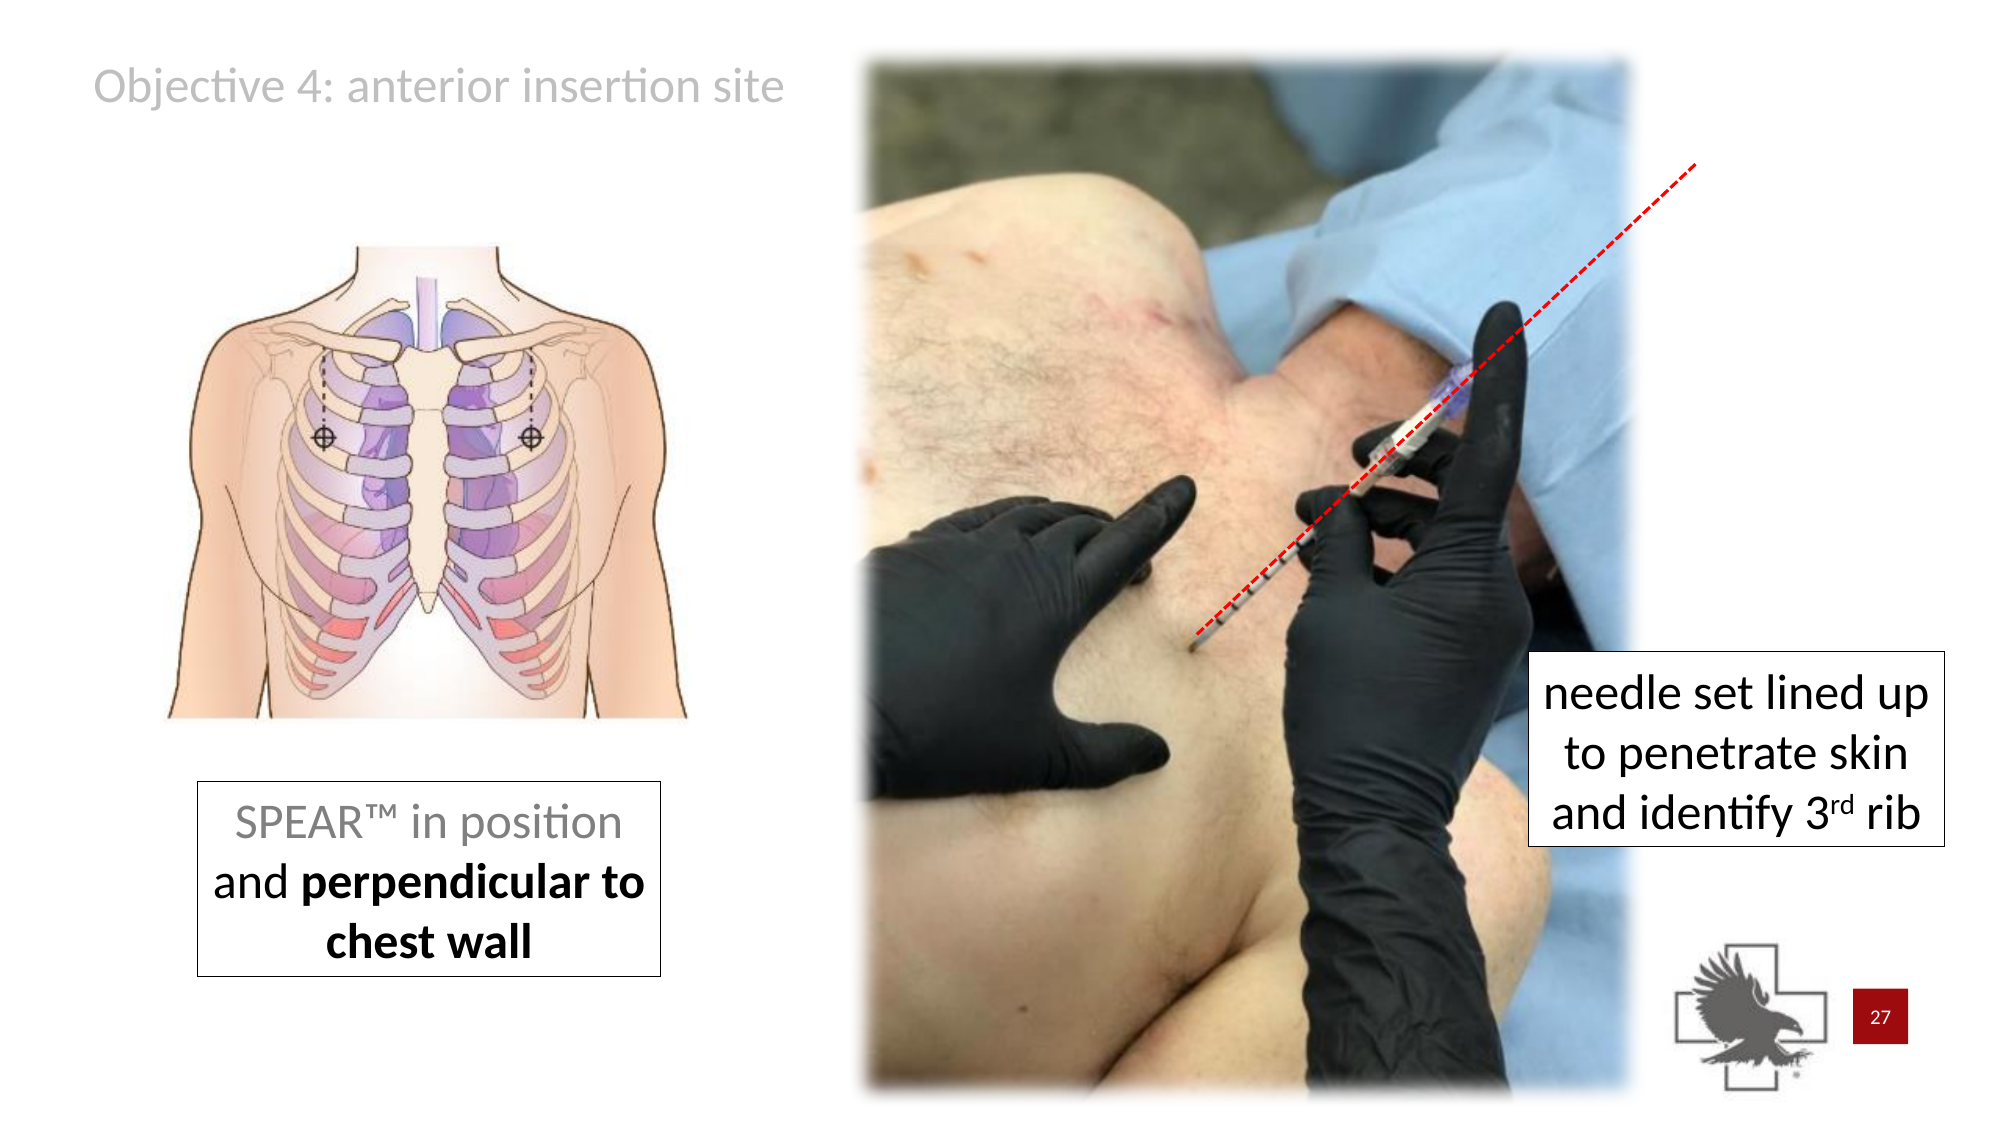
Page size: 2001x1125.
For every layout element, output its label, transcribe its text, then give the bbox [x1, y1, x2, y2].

text_box SPEAR™ in position and perpendicular to chest wall [197, 781, 661, 977]
picture [163, 242, 695, 725]
picture [849, 44, 1646, 1107]
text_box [1195, 164, 1696, 636]
picture [1660, 926, 1849, 1107]
text_box Objective 4: anterior insertion site [78, 44, 830, 120]
slide_number 27 [1853, 988, 1909, 1045]
text_box needle set lined up to penetrate skin and identify 3rd rib [1646, 651, 1945, 847]
